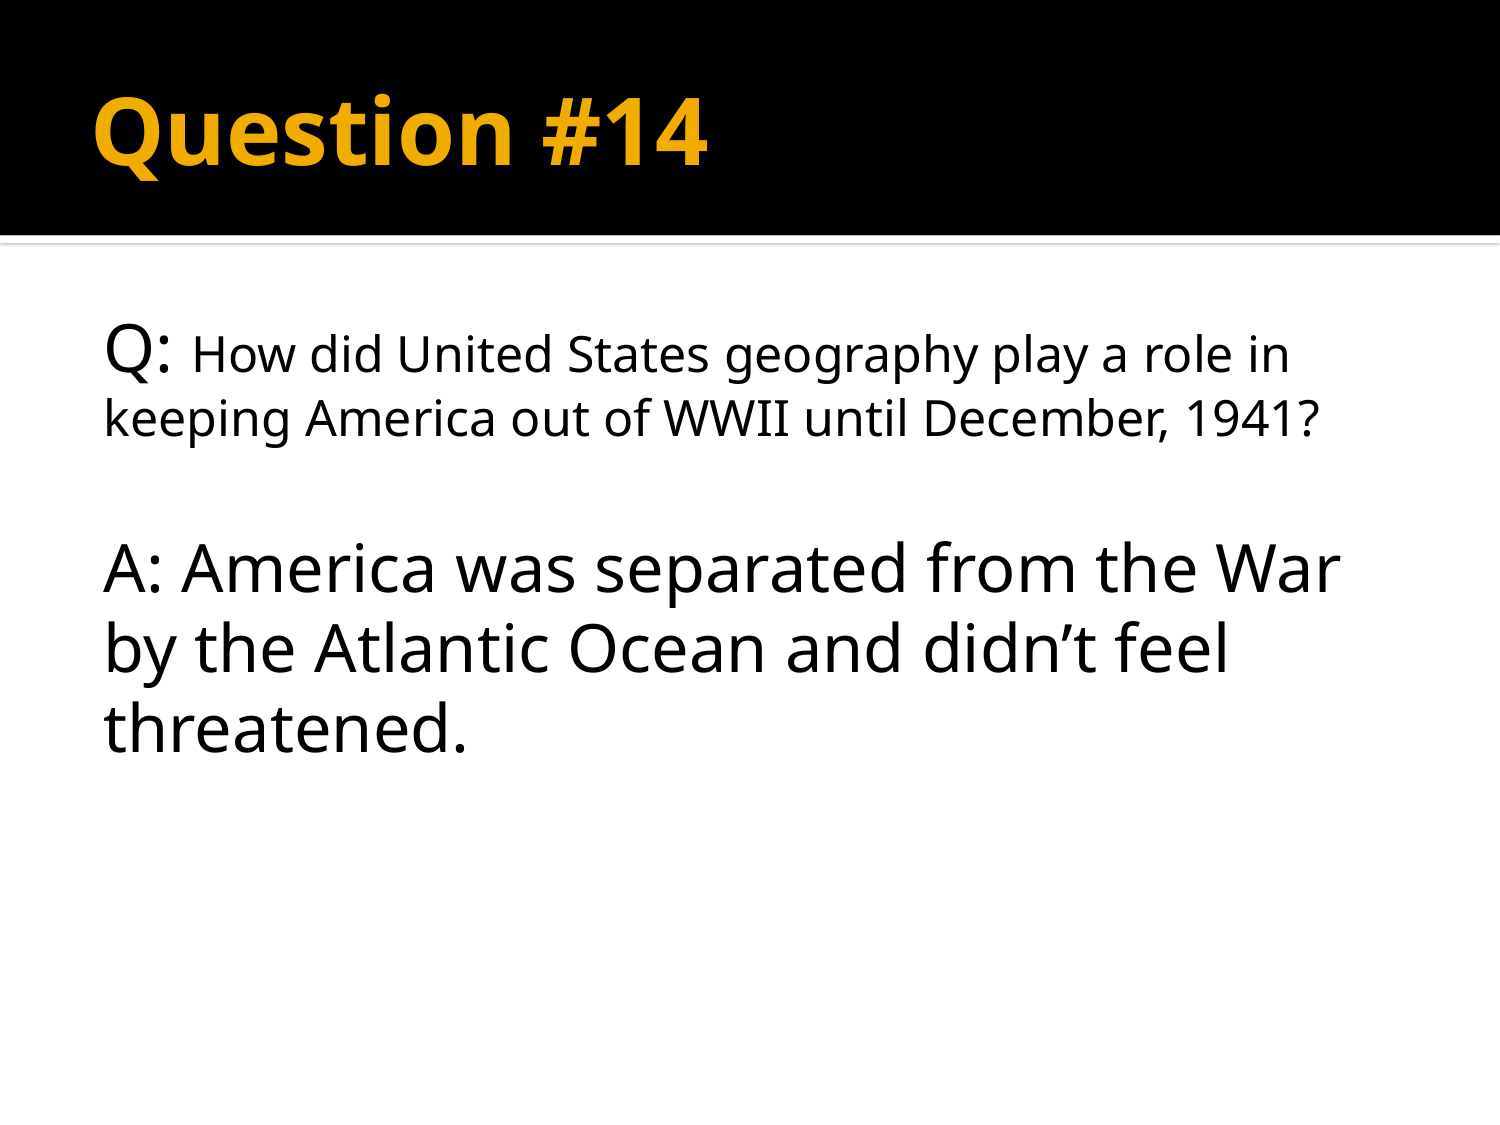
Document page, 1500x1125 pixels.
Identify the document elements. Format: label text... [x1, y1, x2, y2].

list Q: How did United States geography play a role in keeping America out of WWII until December, 1941? A: America was separated from the War by the Atlantic Ocean and didn’t feel threatened. [75, 291, 1425, 1050]
title Question #14 [75, 25, 1425, 231]
